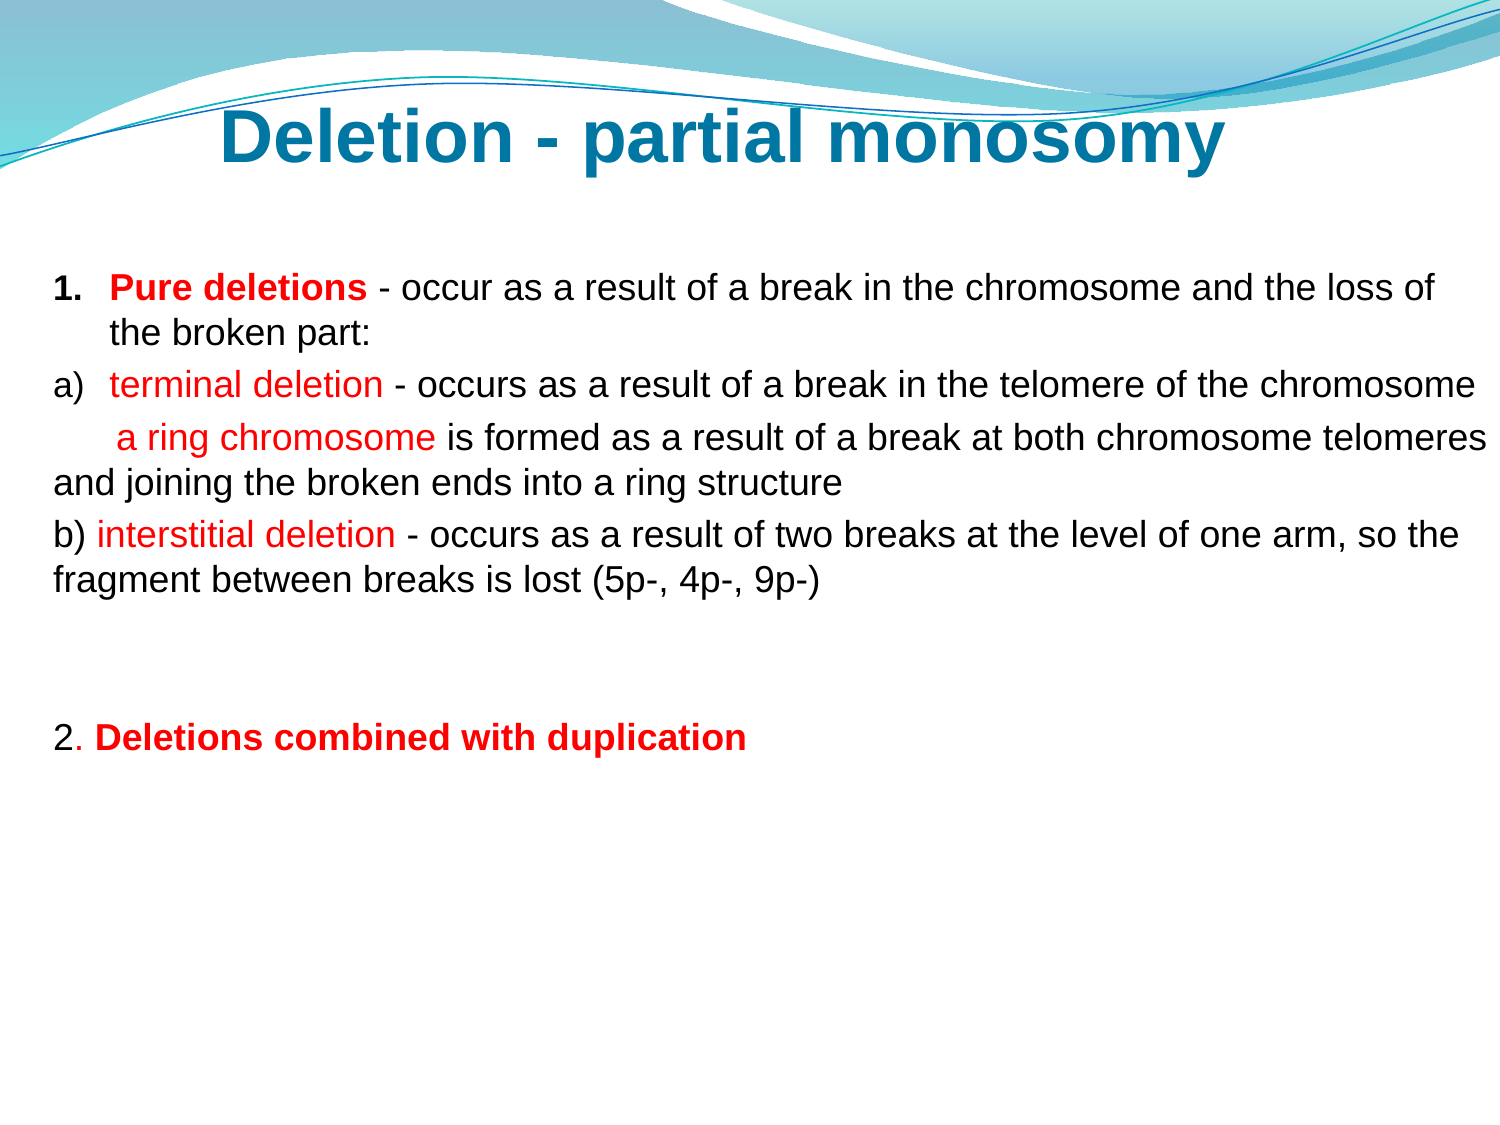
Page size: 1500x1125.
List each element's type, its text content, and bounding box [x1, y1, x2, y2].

subtitle Pure deletions - occur as a result of a break in the chromosome and the loss of the broken part: terminal deletion - occurs as a result of a break in the telomere of the chromosome a ring chromosome is formed as a result of a break at both chromosome telomeres and joining the broken ends into a ring structure b) interstitial deletion - occurs as a result of two breaks at the level of one arm, so the fragment between breaks is lost (5p-, 4p-, 9p-) 2. Deletions combined with duplication [53, 255, 1500, 1125]
title Deletion - partial monosomy [0, 42, 1447, 231]
